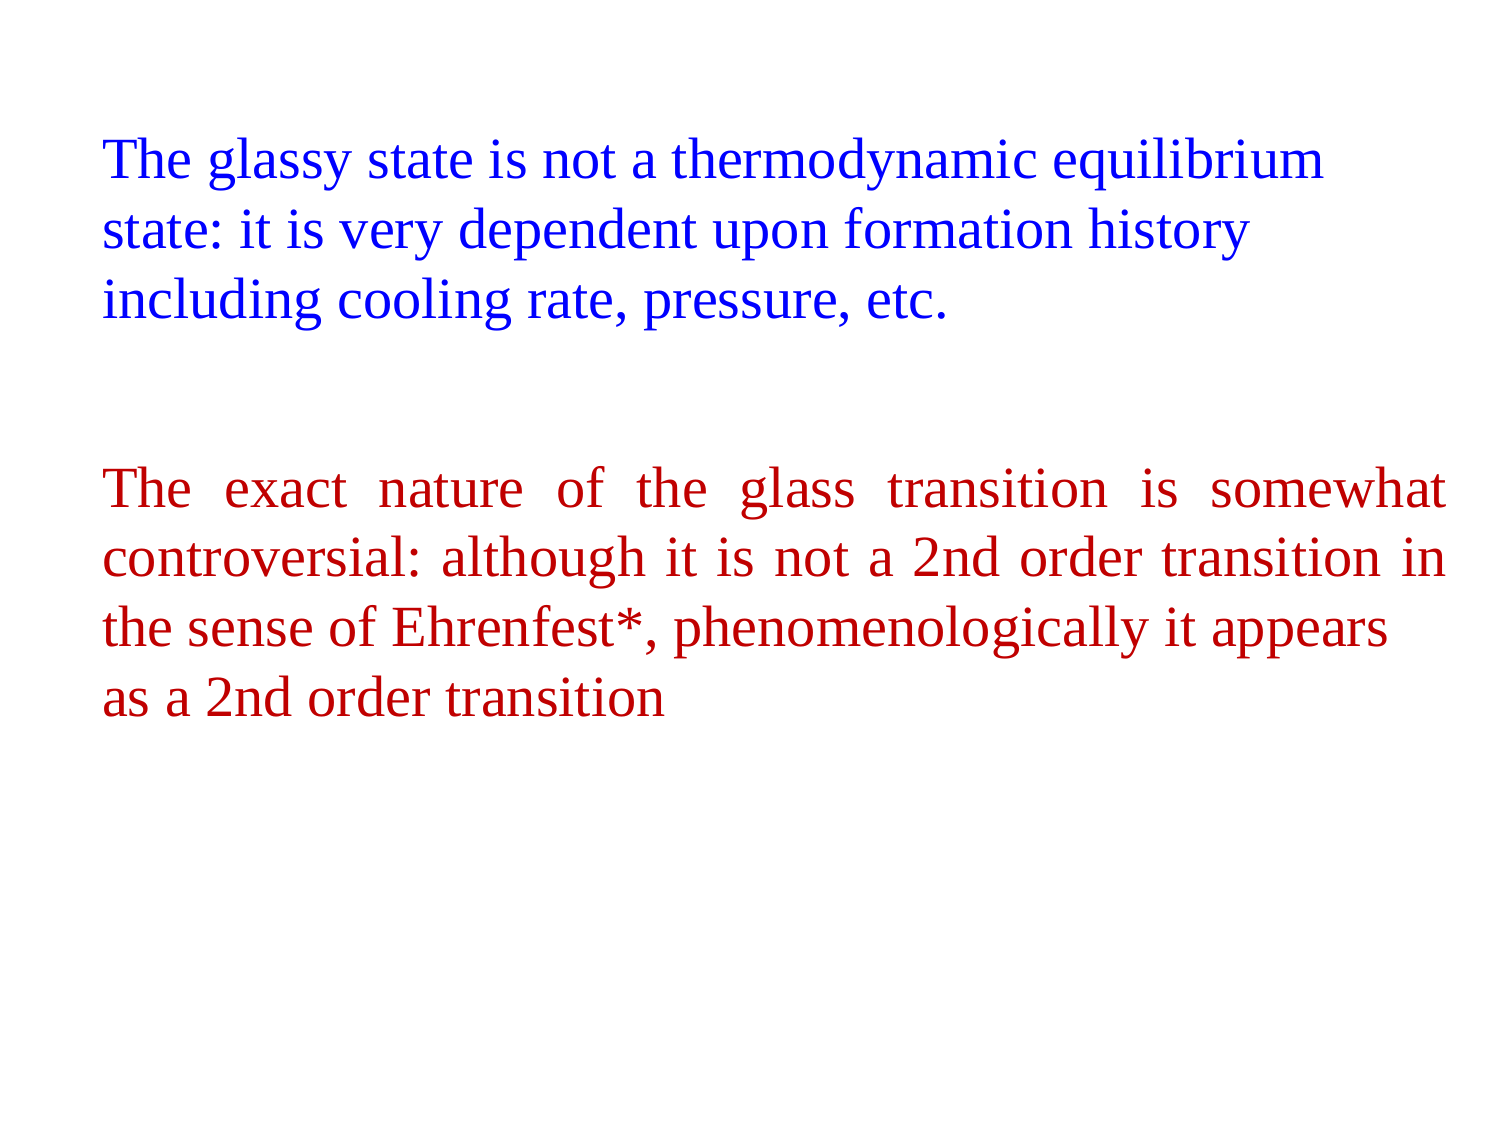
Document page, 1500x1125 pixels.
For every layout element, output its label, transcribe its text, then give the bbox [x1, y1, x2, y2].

text_box The exact nature of the glass transition is somewhat controversial: although it is not a 2nd order transition in the sense of Ehrenfest*, phenomenologically it appears as a 2nd order transition [87, 441, 1463, 736]
text_box The glassy state is not a thermodynamic equilibrium state: it is very dependent upon formation history including cooling rate, pressure, etc. [87, 112, 1463, 338]
